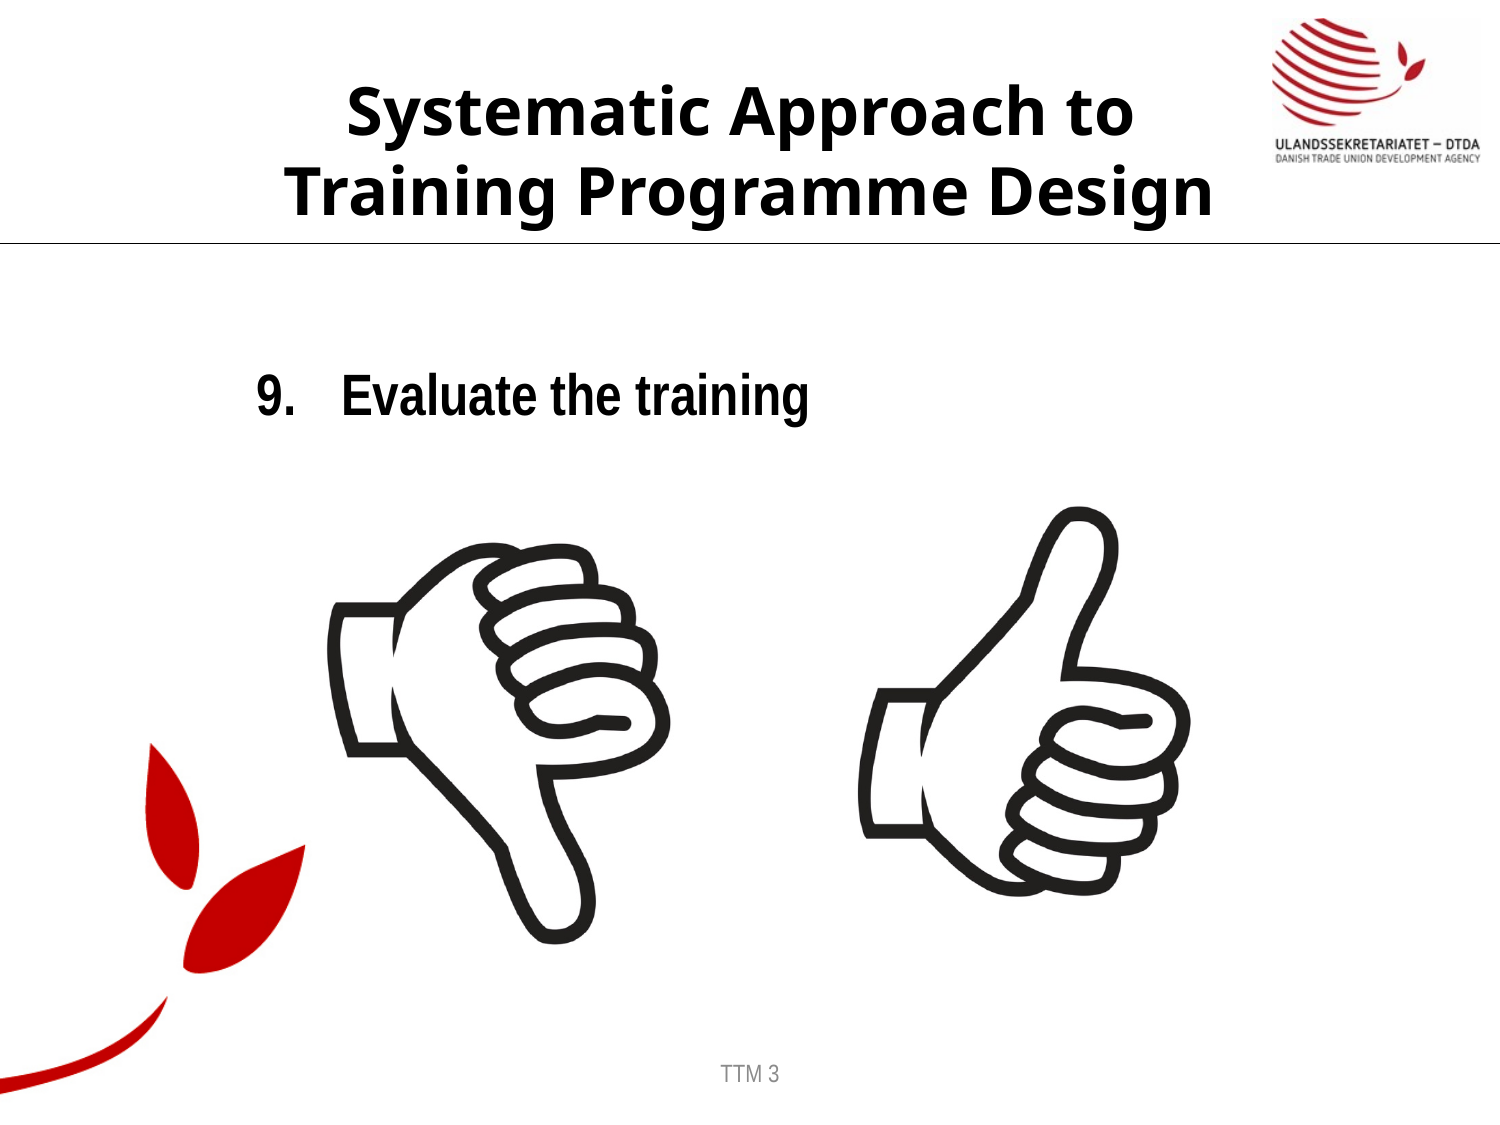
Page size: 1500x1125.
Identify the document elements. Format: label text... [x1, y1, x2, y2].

footer TTM 3 [512, 1042, 988, 1103]
picture [0, 515, 694, 1118]
text_box Evaluate the training [242, 350, 993, 435]
picture [832, 464, 1211, 943]
picture [1271, 18, 1481, 163]
title Systematic Approach to Training Programme Design [112, 54, 1388, 242]
